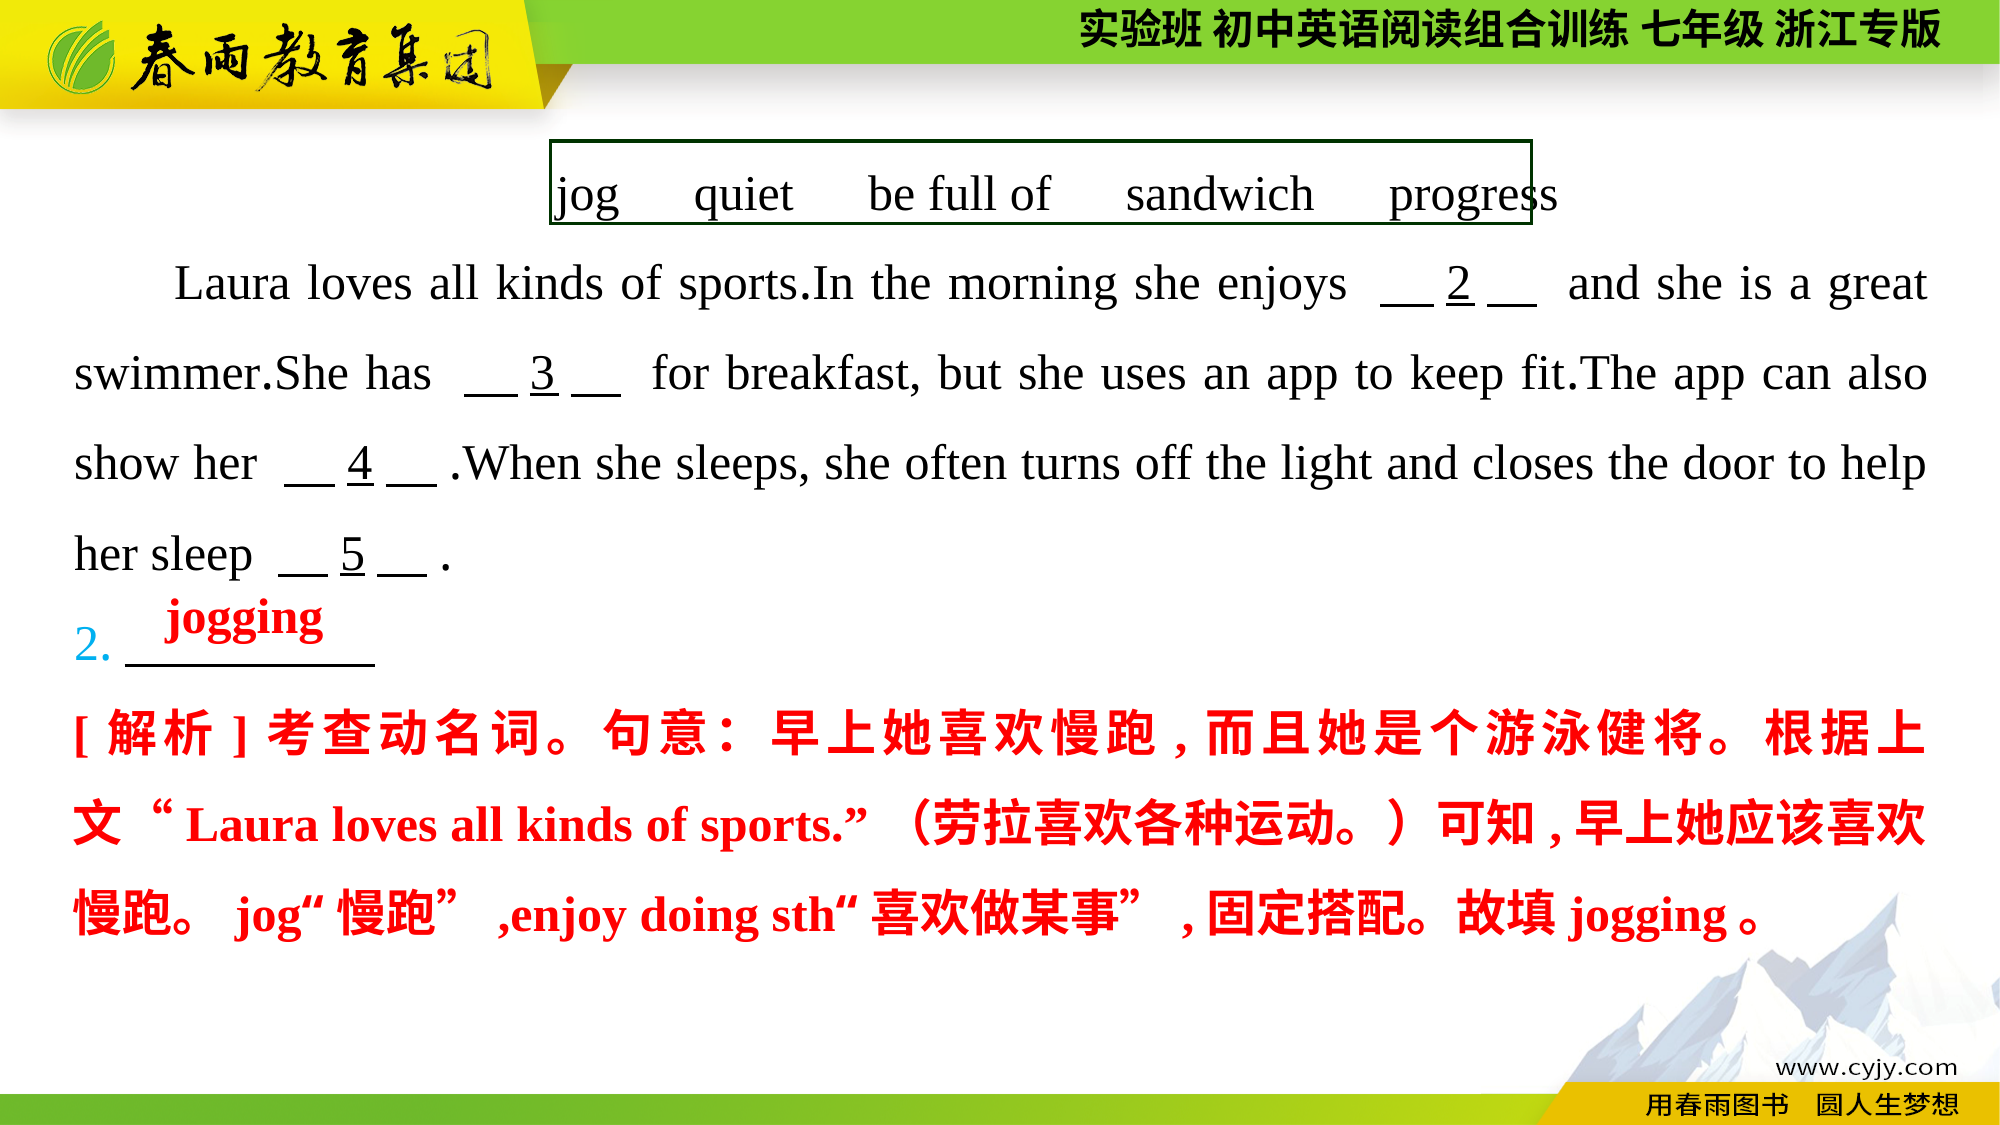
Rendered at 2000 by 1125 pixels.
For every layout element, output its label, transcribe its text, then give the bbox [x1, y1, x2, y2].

text_box [解析]考查动名词。句意：早上她喜欢慢跑,而且她是个游泳健将。根据上文“Laura loves all kinds of sports.”（劳拉喜欢各种运动。）可知,早上她应该喜欢慢跑。jog“慢跑”,enjoy doing sth“喜欢做某事”,固定搭配。故填jogging。 [58, 664, 1942, 950]
text_box [550, 141, 1532, 224]
text_box jogging [150, 575, 339, 651]
list jog quiet be full of sandwich progress Laura loves all kinds of sports.In the morning she enjoys 2 and she is a great swimmer.She has 3 for breakfast, but she uses an app to keep fit.The app can also show her 4 .When she sleeps, she often turns off the light and closes the door to help her sleep 5 . 2. . [59, 122, 1944, 683]
picture [0, 0, 2000, 1125]
